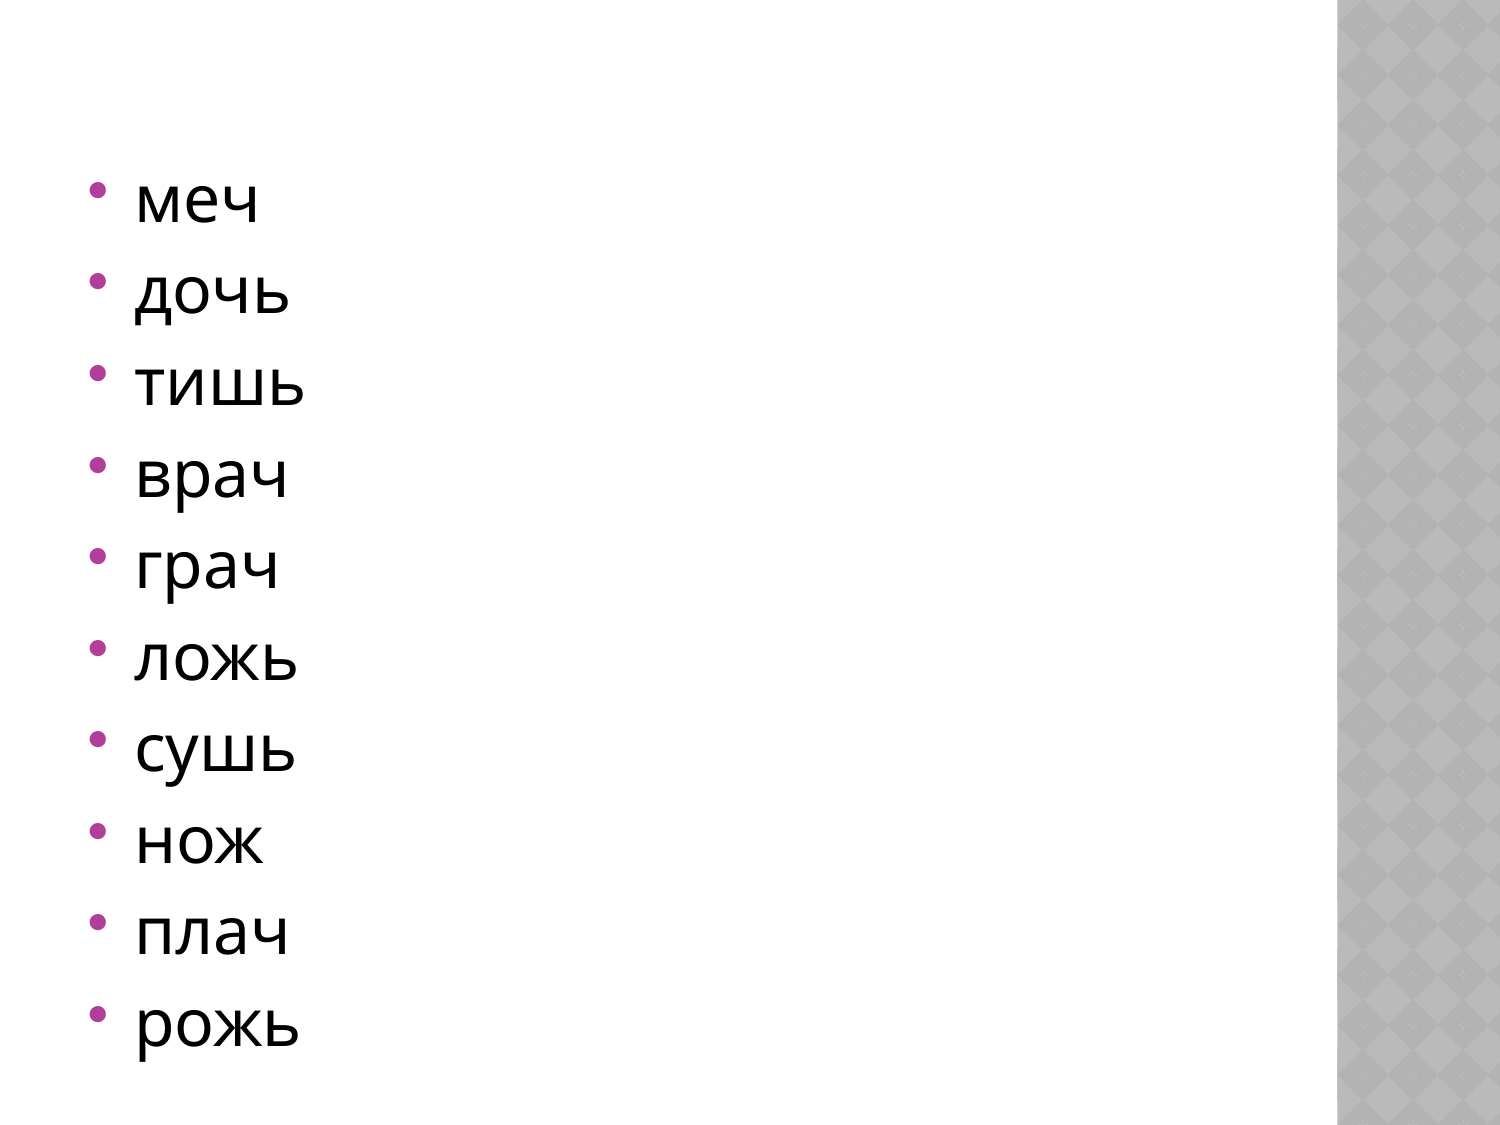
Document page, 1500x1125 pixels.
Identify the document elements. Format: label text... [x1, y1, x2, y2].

list меч дочь тишь врач грач ложь сушь нож плач рожь [75, 149, 1263, 1068]
